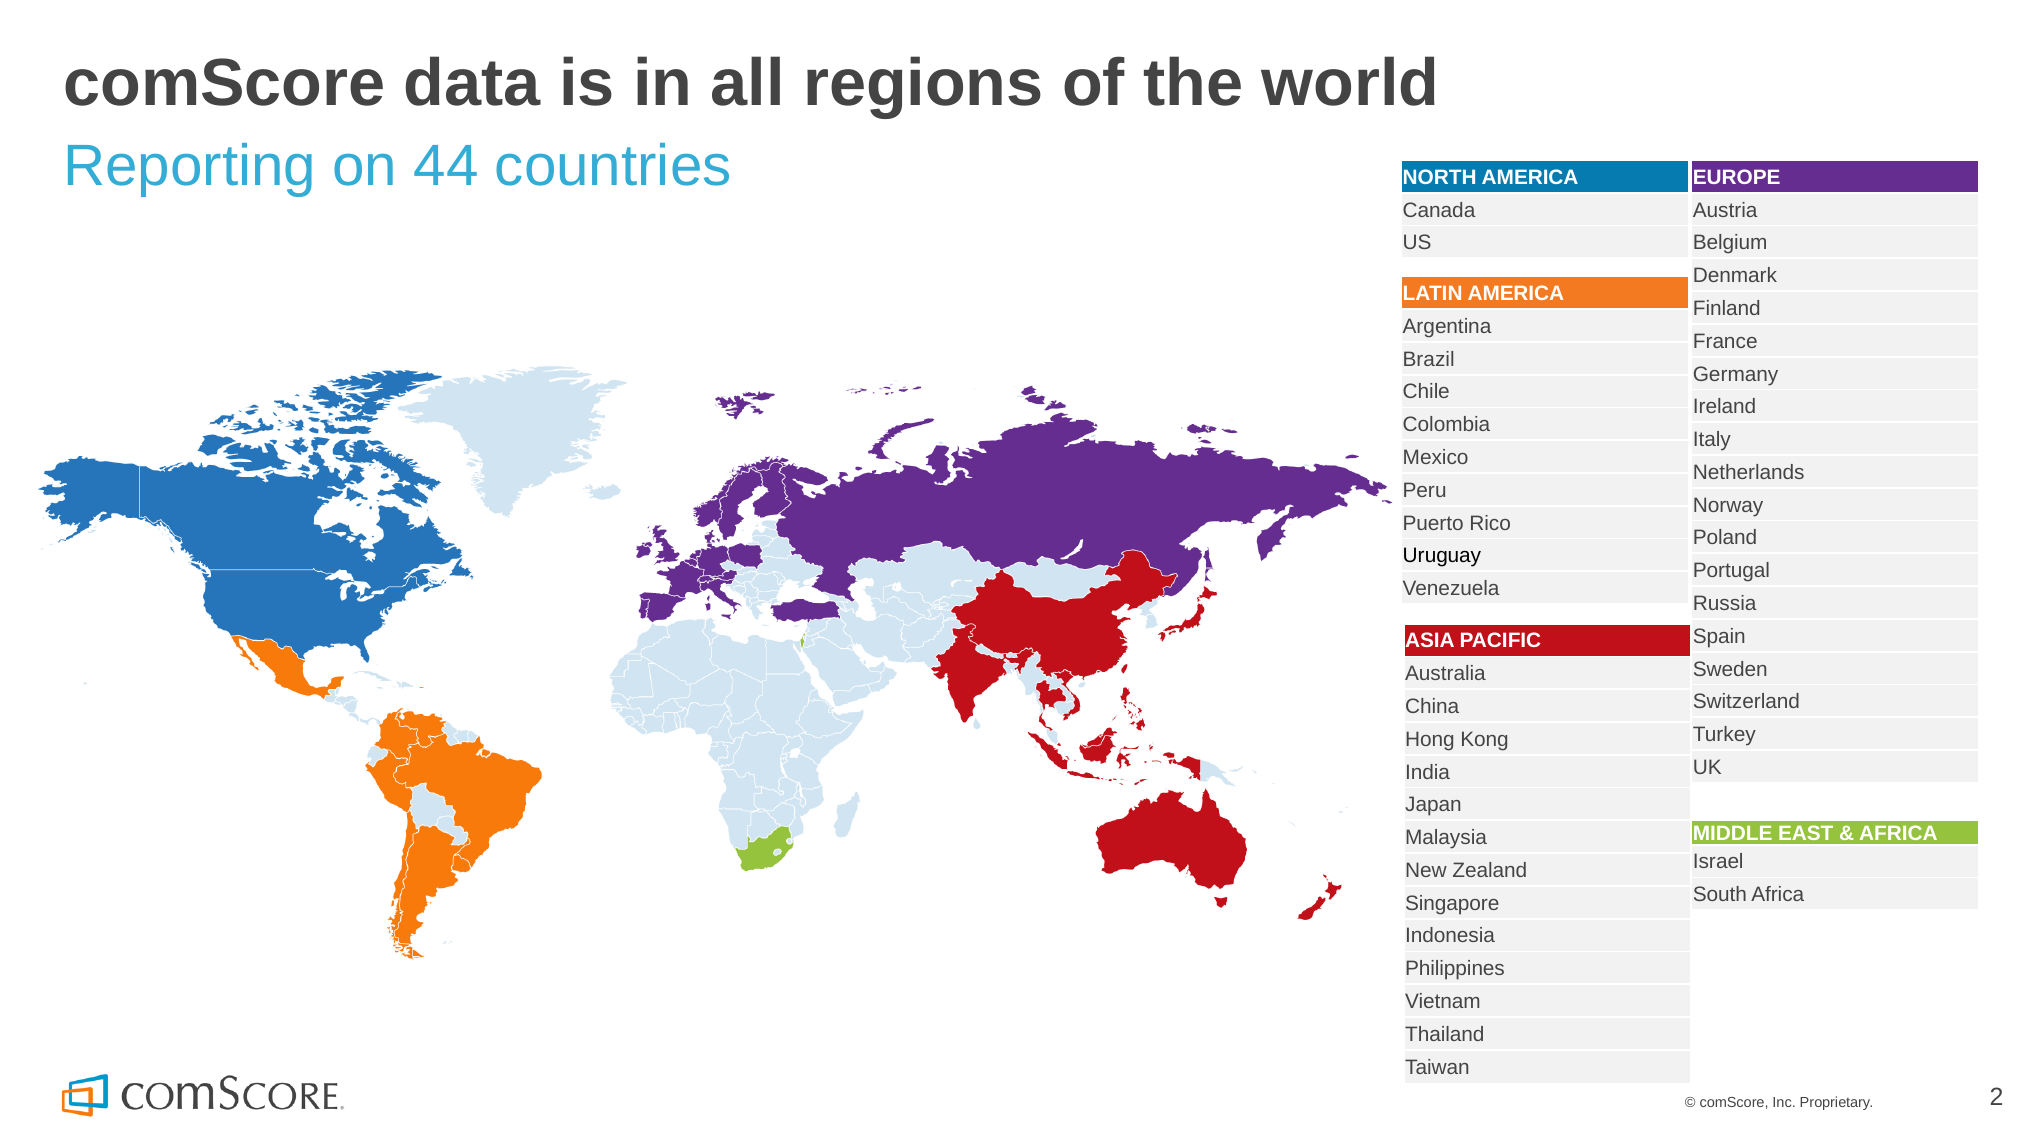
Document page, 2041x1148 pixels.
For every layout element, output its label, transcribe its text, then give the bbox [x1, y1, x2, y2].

table_cell Italy [1692, 423, 1978, 454]
table_cell Netherlands [1692, 456, 1978, 487]
table_header MIDDLE EAST & AFRICA [1692, 821, 1978, 844]
table_header LATIN AMERICA [1402, 277, 1688, 308]
table_cell Switzerland [1692, 685, 1978, 716]
picture [28, 347, 1402, 979]
table_cell Venezuela [1407, 572, 1688, 603]
text_box Reporting on 44 countries [45, 67, 917, 267]
table_cell Hong Kong [1407, 723, 1690, 754]
table_cell Germany [1692, 358, 1978, 389]
table_cell Indonesia [1407, 920, 1690, 951]
table_cell France [1692, 325, 1978, 356]
table_cell India [1407, 756, 1690, 787]
table_header NORTH AMERICA [1402, 161, 1688, 192]
table_cell Canada [1402, 194, 1688, 225]
table_cell Belgium [1692, 226, 1978, 257]
table_cell Brazil [1402, 343, 1688, 374]
table_cell Vietnam [1405, 985, 1690, 1016]
table_cell Argentina [1402, 310, 1688, 341]
table_cell Colombia [1407, 408, 1688, 439]
table_cell Singapore [1407, 887, 1690, 918]
table_cell Thailand [1405, 1018, 1690, 1049]
table_cell US [1402, 226, 1688, 257]
table_cell Israel [1692, 846, 1978, 877]
table_header EUROPE [1692, 161, 1978, 192]
table_cell Ireland [1692, 390, 1978, 421]
table_cell Denmark [1692, 259, 1978, 290]
table_cell Japan [1407, 788, 1690, 819]
table_cell Philippines [1406, 952, 1690, 983]
table_cell Australia [1407, 657, 1690, 688]
table_cell Austria [1692, 194, 1978, 225]
table_cell Poland [1692, 521, 1978, 552]
table_cell Peru [1407, 474, 1688, 505]
picture [54, 1066, 351, 1124]
table_cell Russia [1692, 587, 1978, 618]
title comScore data is in all regions of the world [45, 0, 1995, 177]
table_cell Turkey [1692, 718, 1978, 749]
table_cell South Africa [1692, 878, 1978, 909]
table_cell Spain [1692, 620, 1978, 651]
table_cell Malaysia [1407, 821, 1690, 852]
table_header ASIA PACIFIC [1407, 625, 1690, 656]
table_cell Chile [1407, 376, 1688, 407]
table_cell Puerto Rico [1407, 507, 1688, 538]
table_cell Mexico [1407, 441, 1688, 472]
table_cell Portugal [1692, 554, 1978, 585]
table_cell New Zealand [1407, 854, 1690, 885]
table_cell Sweden [1692, 653, 1978, 684]
table_cell China [1407, 690, 1690, 721]
table_cell Uruguay [1407, 539, 1688, 570]
table_cell UK [1692, 751, 1978, 782]
table_cell Norway [1692, 489, 1978, 520]
table_cell Taiwan [1405, 1051, 1690, 1083]
table_cell Finland [1692, 292, 1978, 323]
